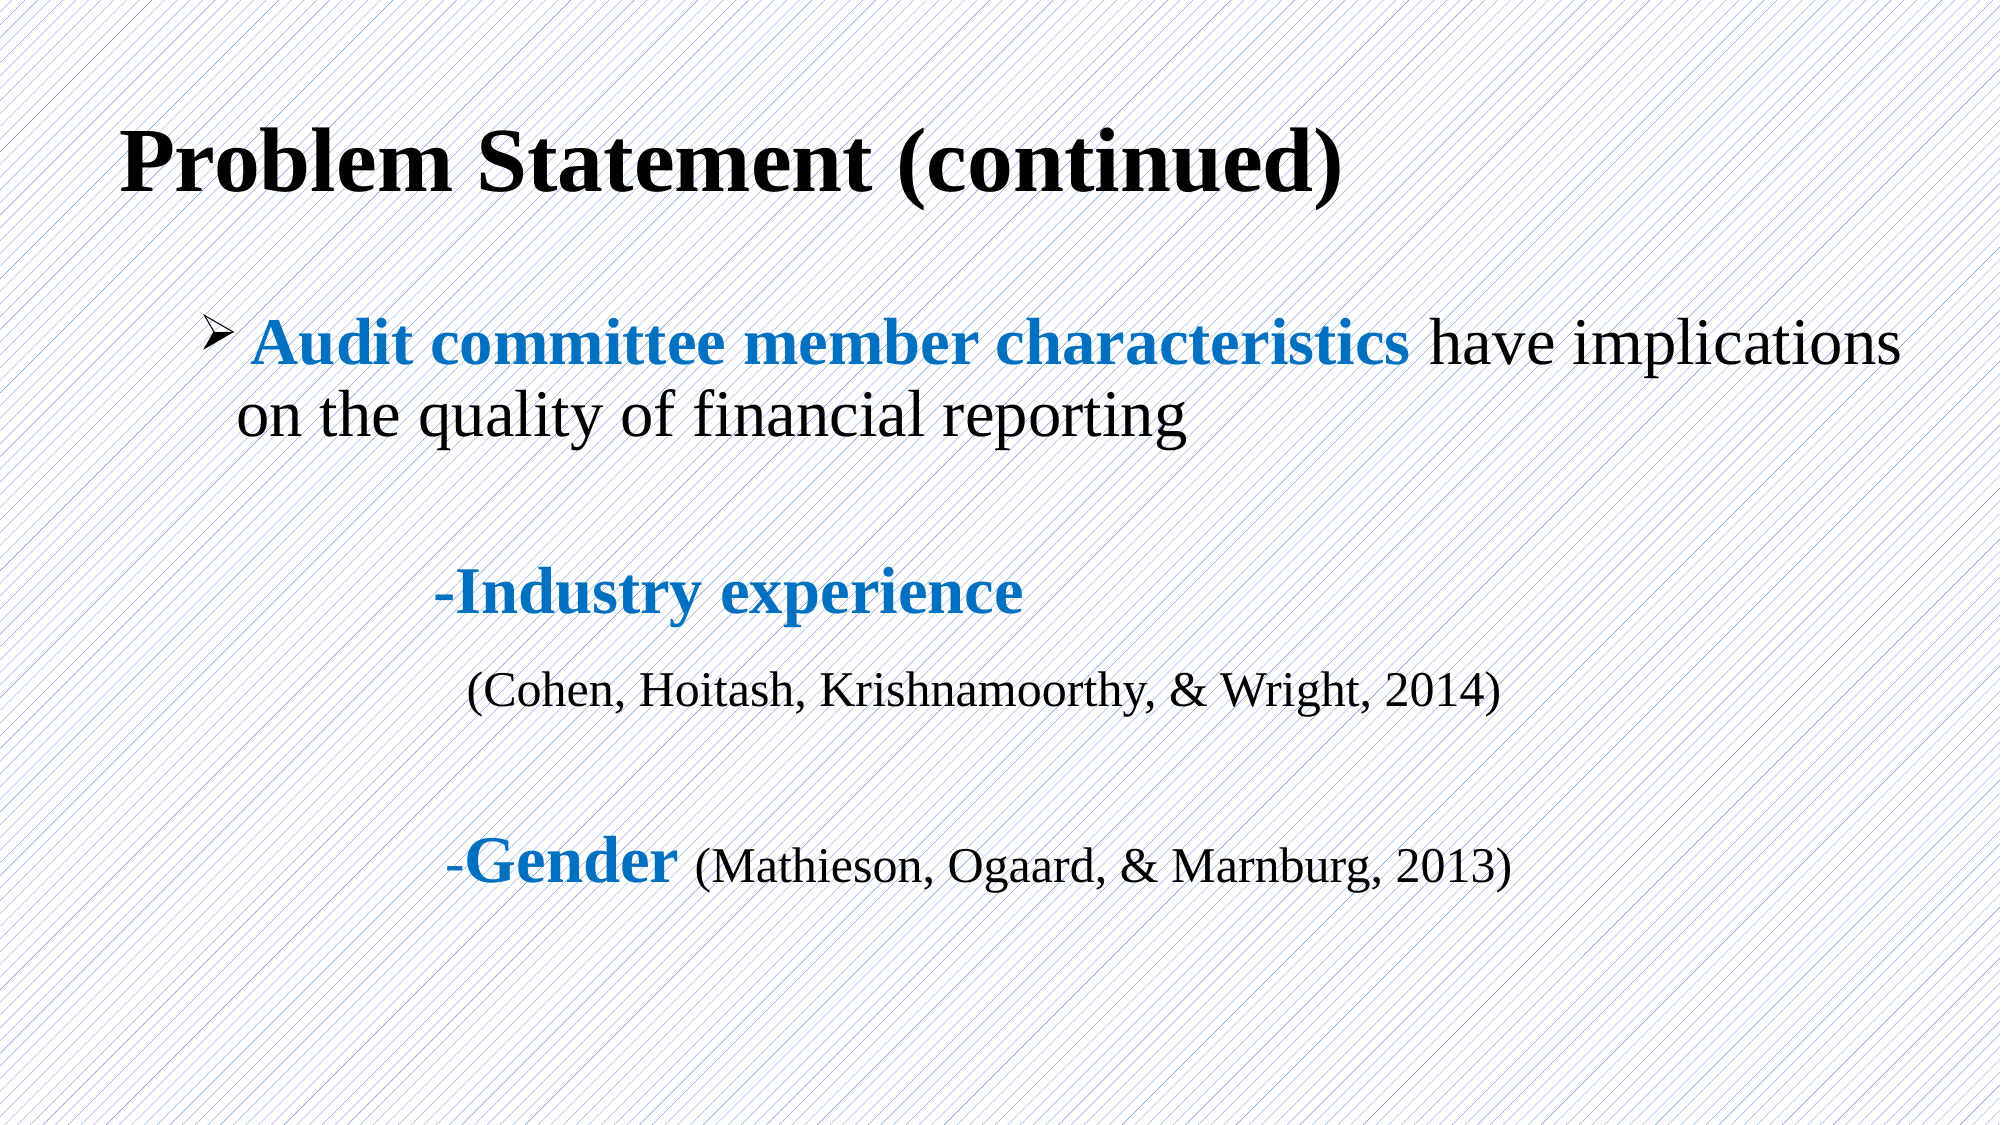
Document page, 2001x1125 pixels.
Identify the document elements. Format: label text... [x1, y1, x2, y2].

title Problem Statement (continued) [104, 52, 1830, 271]
list Audit committee member characteristics have implications on the quality of financial reporting -Industry experience (Cohen, Hoitash, Krishnamoorthy, & Wright, 2014) -Gender (Mathieson, Ogaard, & Marnburg, 2013) [183, 299, 1923, 1014]
